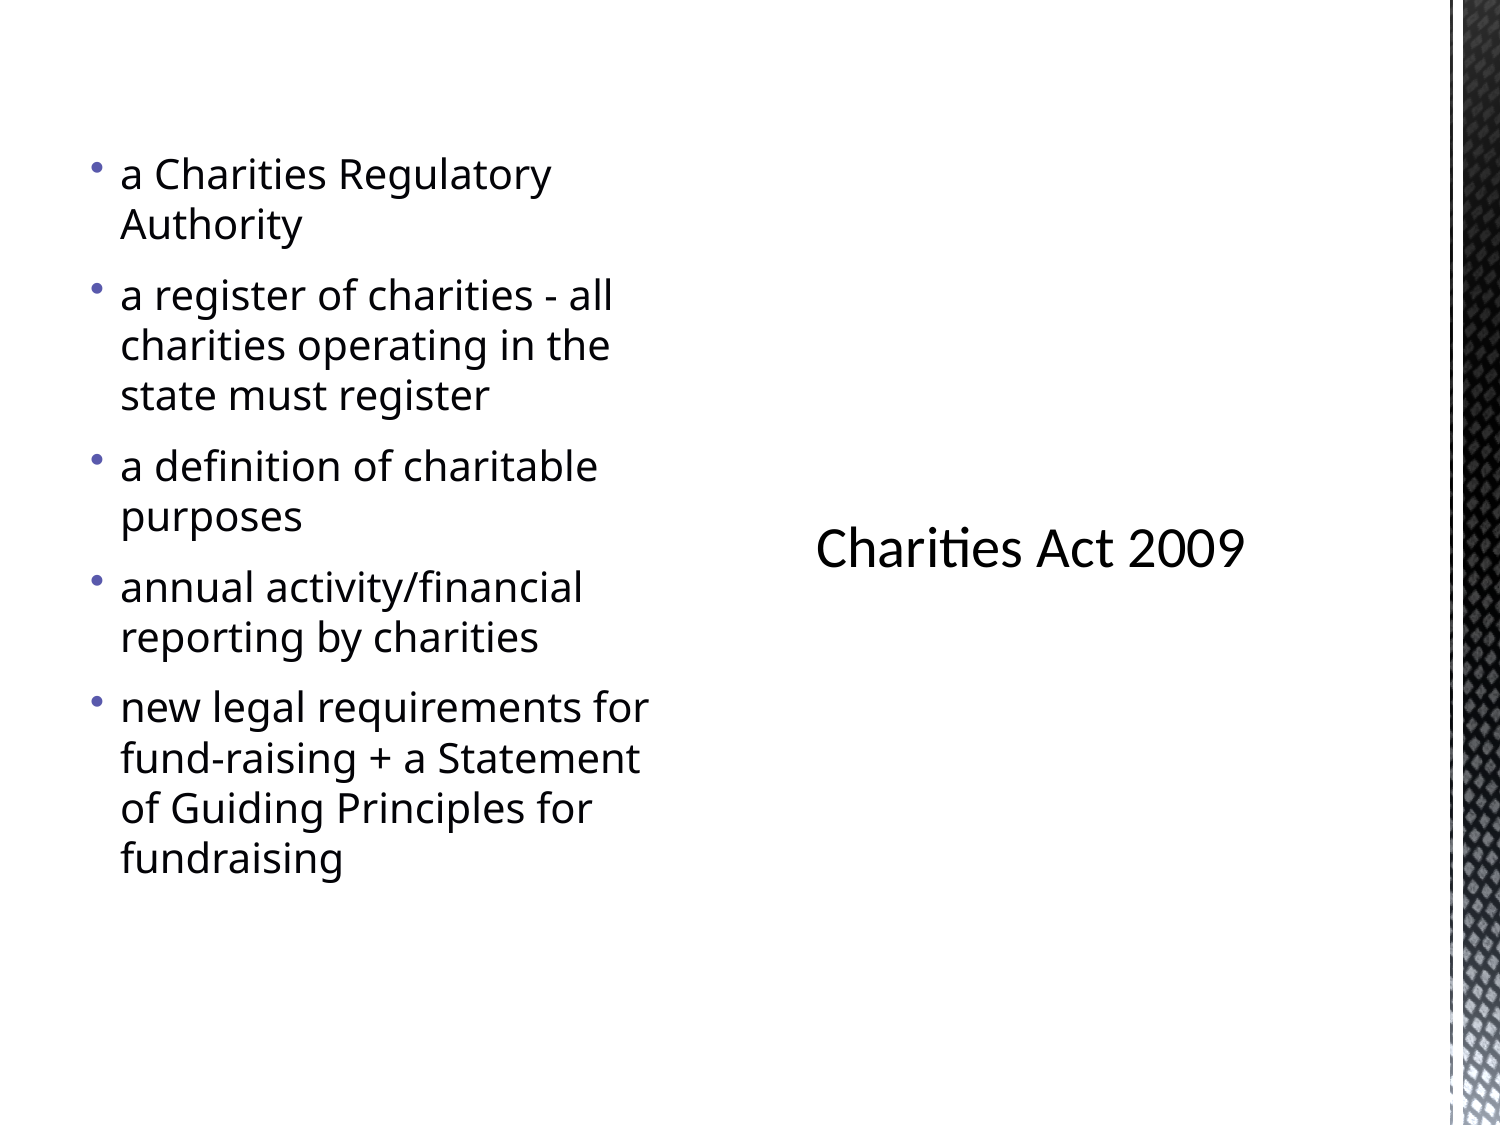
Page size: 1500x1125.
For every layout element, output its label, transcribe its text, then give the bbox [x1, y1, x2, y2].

picture [1447, 0, 1500, 1125]
list a Charities Regulatory Authority a register of charities - all charities operating in the state must register a definition of charitable purposes annual activity/financial reporting by charities new legal requirements for fund-raising + a Statement of Guiding Principles for fundraising [75, 75, 675, 1013]
title Charities Act 2009 [800, 75, 1263, 1013]
